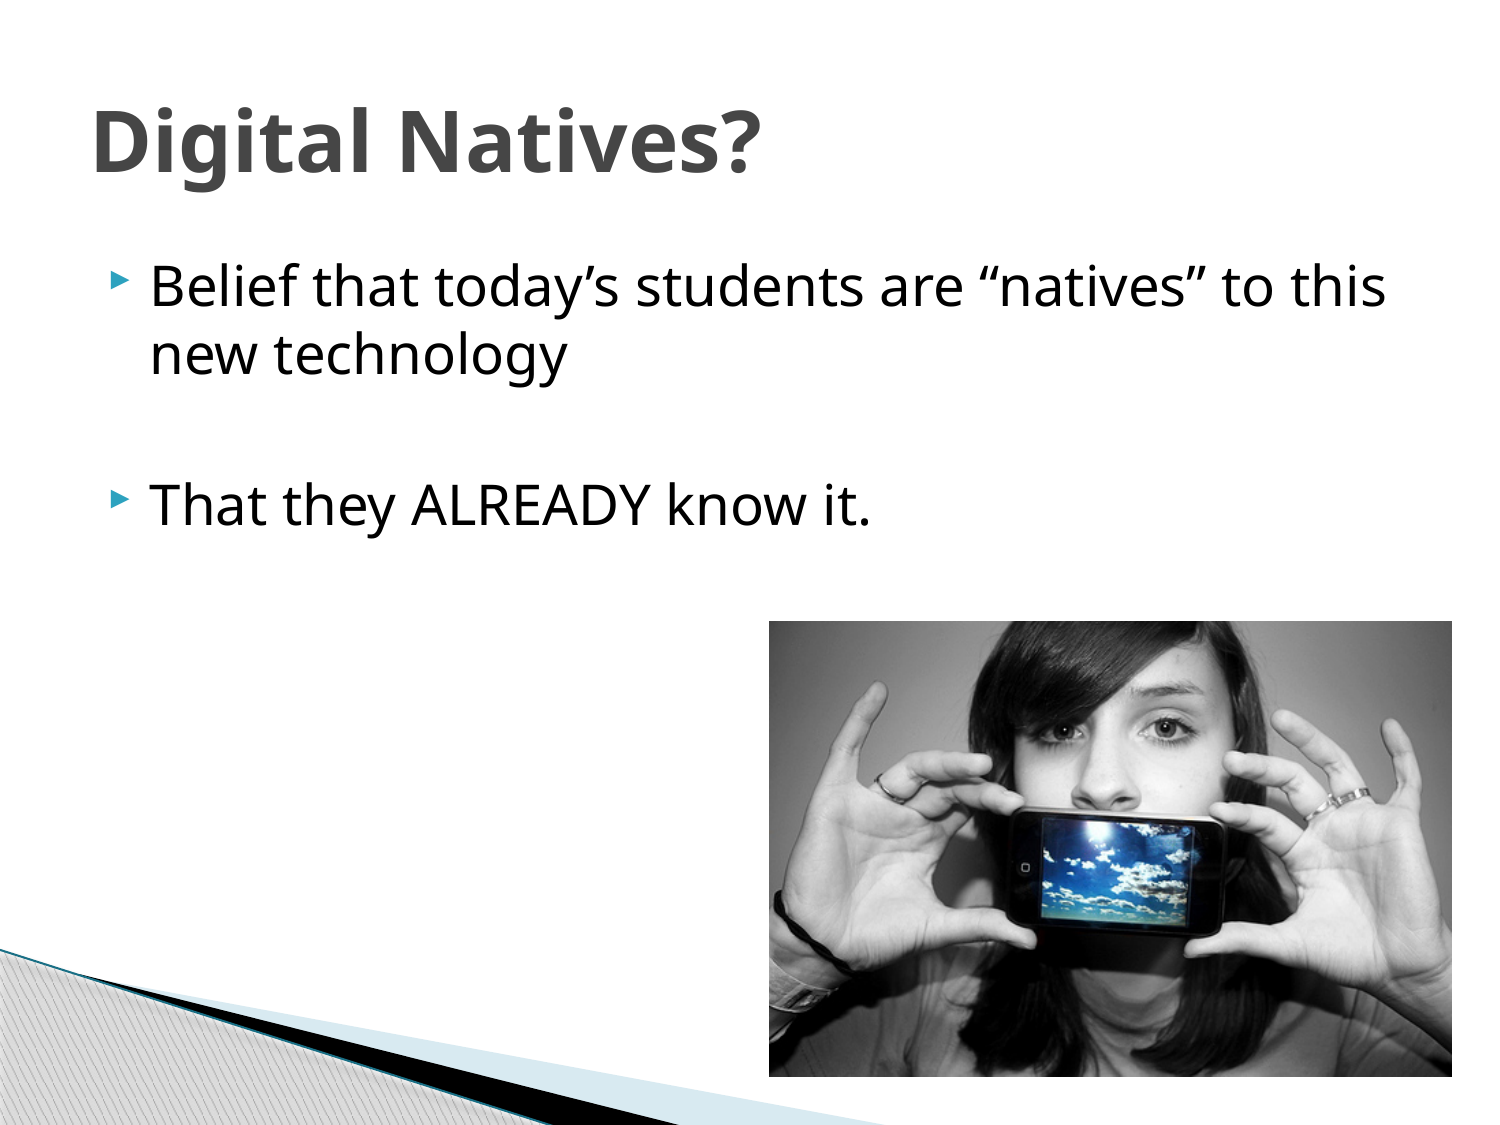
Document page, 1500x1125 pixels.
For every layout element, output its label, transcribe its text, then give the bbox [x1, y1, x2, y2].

picture [769, 621, 1452, 1077]
list Belief that today’s students are “natives” to this new technology That they ALREADY know it. [75, 243, 1425, 986]
title Digital Natives? [75, 45, 1425, 233]
